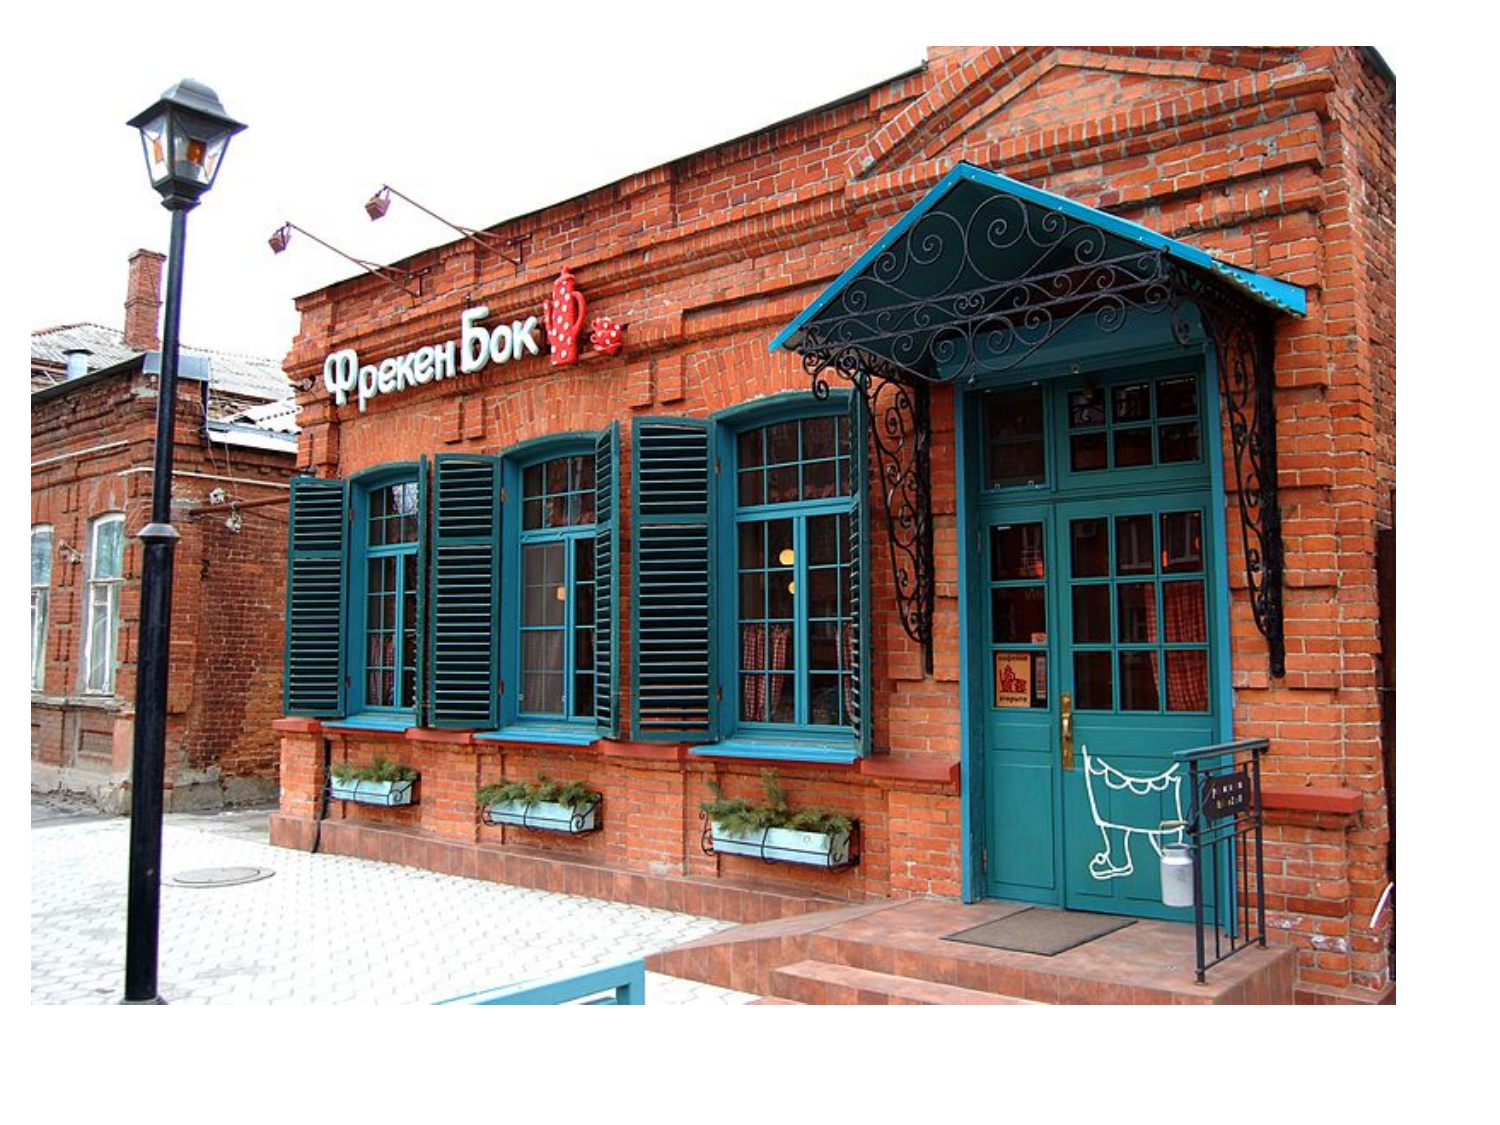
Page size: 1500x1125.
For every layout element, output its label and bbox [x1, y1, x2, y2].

list [31, 46, 1396, 1006]
